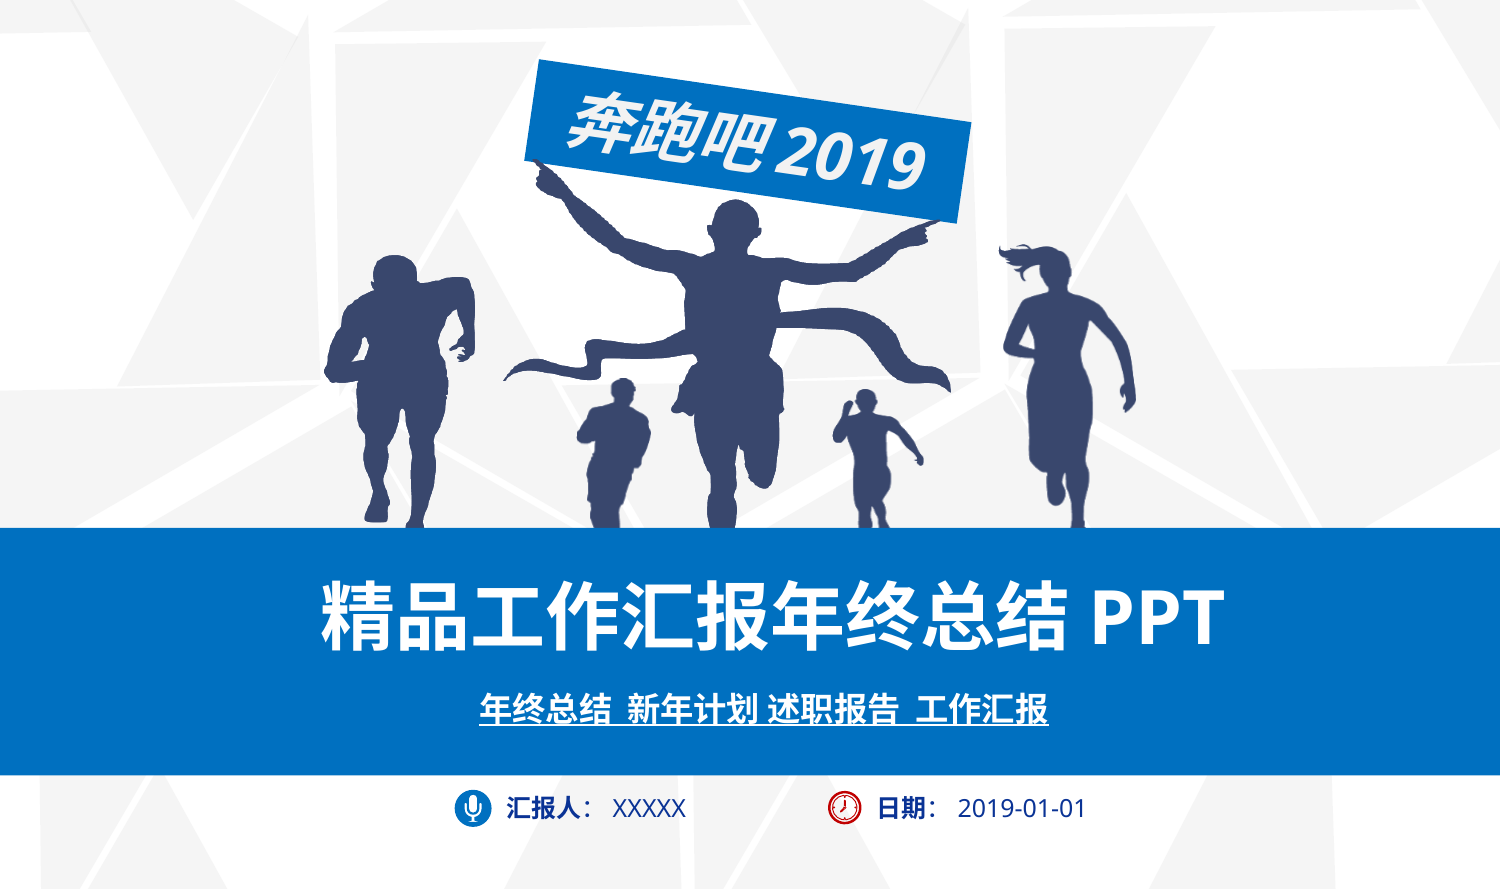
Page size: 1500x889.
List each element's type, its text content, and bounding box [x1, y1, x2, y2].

picture [998, 244, 1137, 551]
picture [503, 158, 951, 609]
text_box 奔跑吧2019 [545, 65, 948, 157]
picture [324, 255, 475, 556]
text_box 日期：2019-01-01 [861, 785, 1103, 830]
text_box 精品工作汇报年终总结PPT [306, 562, 1242, 668]
text_box [828, 790, 861, 825]
text_box [522, 57, 974, 226]
text_box [0, 525, 1500, 778]
text_box [454, 789, 491, 827]
text_box 汇报人：XXXXX [491, 785, 702, 830]
text_box 年终总结 新年计划 述职报告 工作汇报 [464, 680, 1064, 736]
